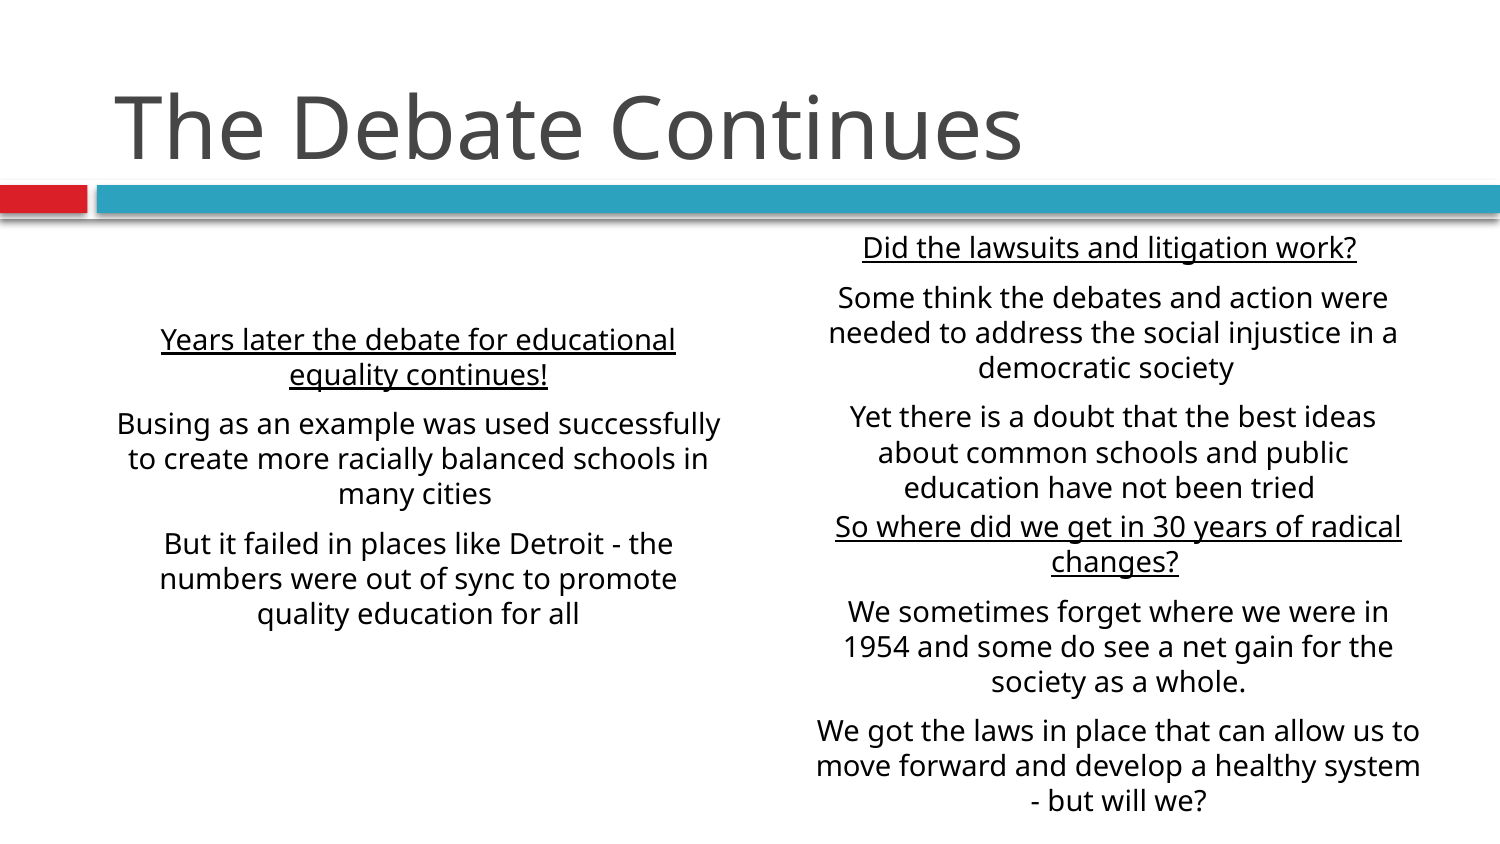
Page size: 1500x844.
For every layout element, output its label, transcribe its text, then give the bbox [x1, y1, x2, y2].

list Did the lawsuits and litigation work? Some think the debates and action were needed to address the social injustice in a democratic society Yet there is a doubt that the best ideas about common schools and public education have not been tried [794, 221, 1433, 597]
list Years later the debate for educational equality continues! Busing as an example was used successfully to create more racially balanced schools in many cities But it failed in places like Detroit - the numbers were out of sync to promote quality education for all [99, 313, 738, 689]
title The Debate Continues [99, 19, 1438, 185]
text_box So where did we get in 30 years of radical changes? We sometimes forget where we were in 1954 and some do see a net gain for the society as a whole. We got the laws in place that can allow us to move forward and develop a healthy system - but will we? [800, 501, 1438, 811]
